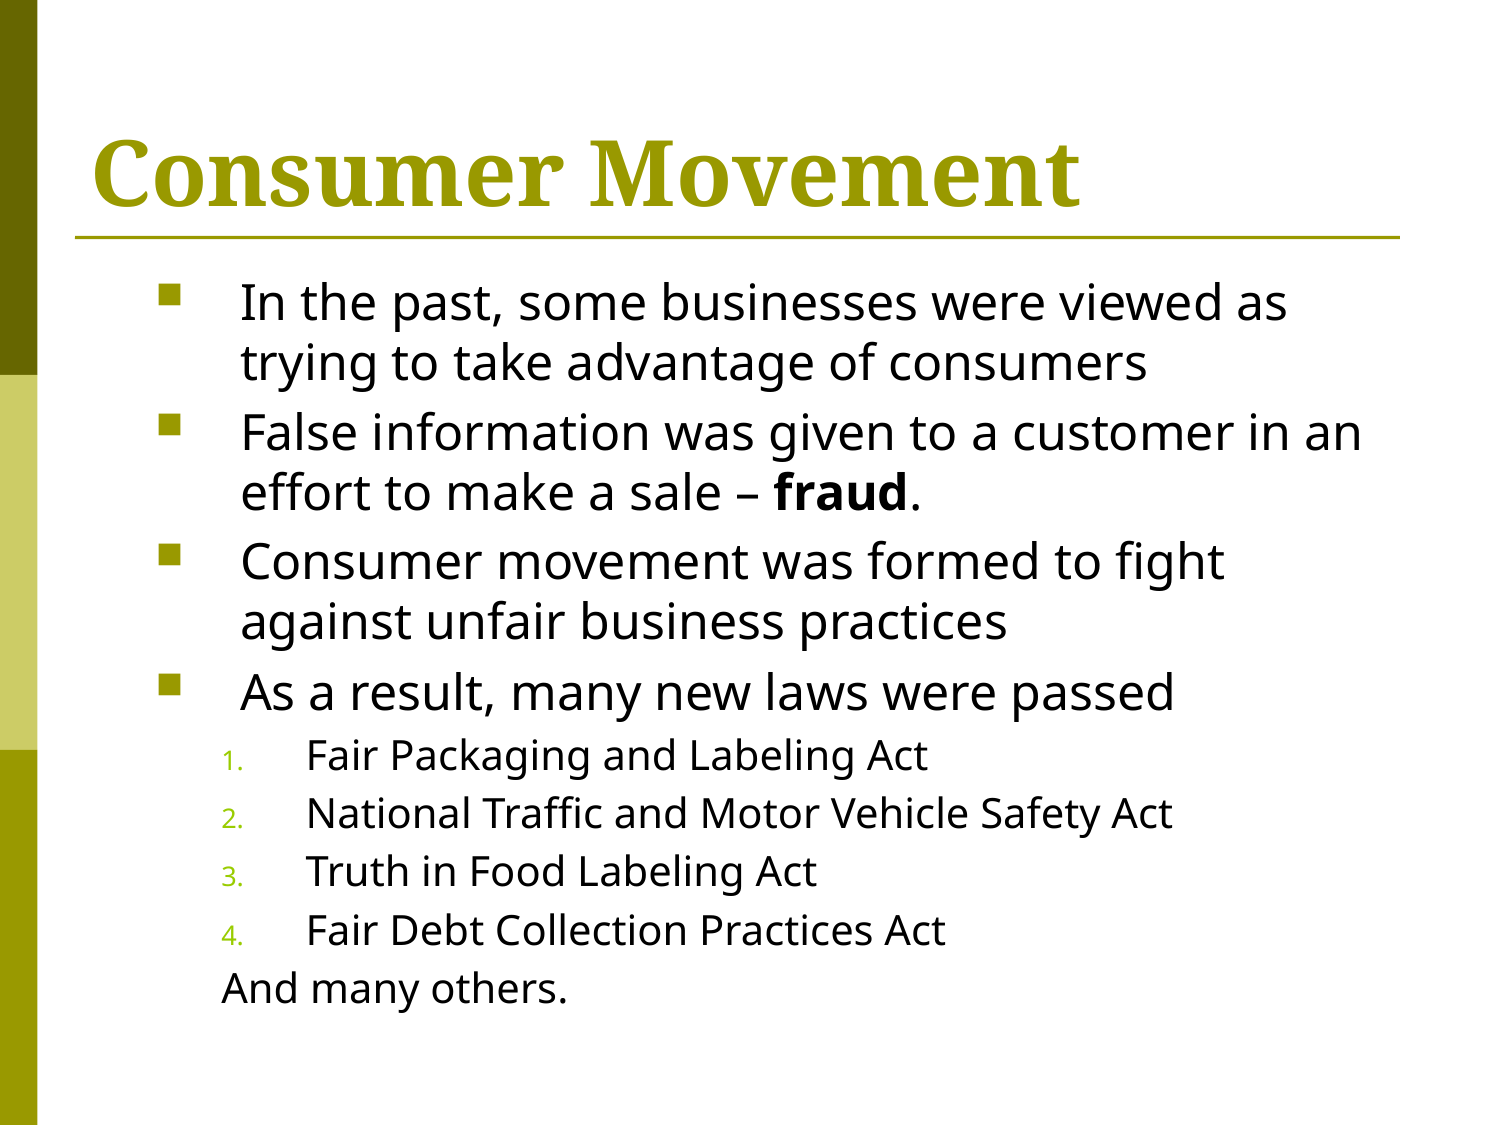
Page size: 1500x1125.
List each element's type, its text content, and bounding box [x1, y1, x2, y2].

title Consumer Movement [74, 45, 1426, 233]
list In the past, some businesses were viewed as trying to take advantage of consumers False information was given to a customer in an effort to make a sale – fraud. Consumer movement was formed to fight against unfair business practices As a result, many new laws were passed Fair Packaging and Labeling Act National Traffic and Motor Vehicle Safety Act Truth in Food Labeling Act Fair Debt Collection Practices Act And many others. [74, 262, 1426, 1006]
